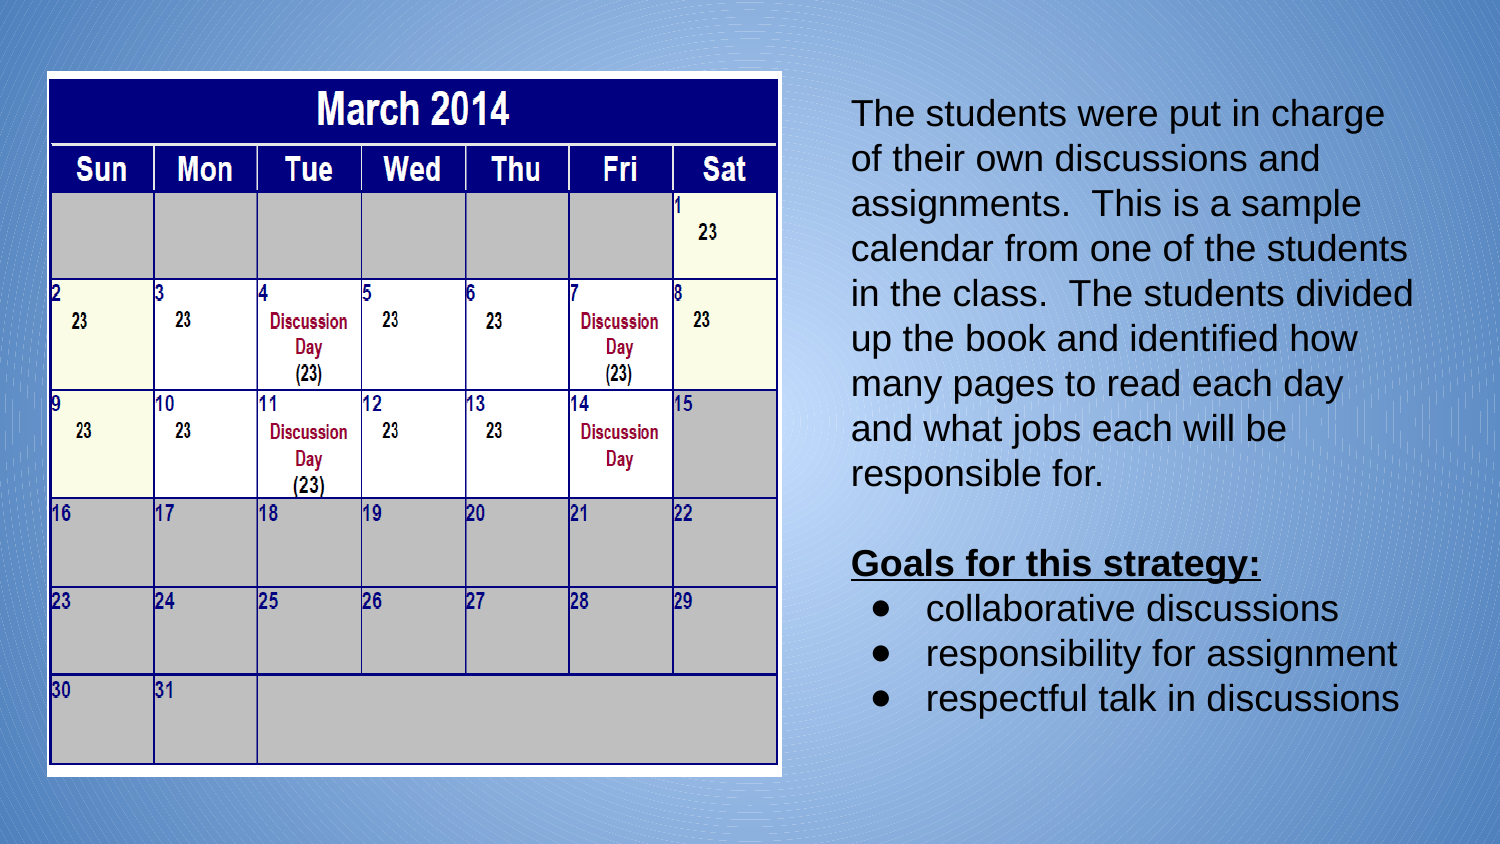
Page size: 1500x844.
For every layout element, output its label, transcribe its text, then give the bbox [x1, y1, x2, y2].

picture [46, 70, 782, 777]
text_box The students were put in charge of their own discussions and assignments. This is a sample calendar from one of the students in the class. The students divided up the book and identified how many pages to read each day and what jobs each will be responsible for. Goals for this strategy: collaborative discussions responsibility for assignment respectful talk in discussions [835, 74, 1430, 761]
